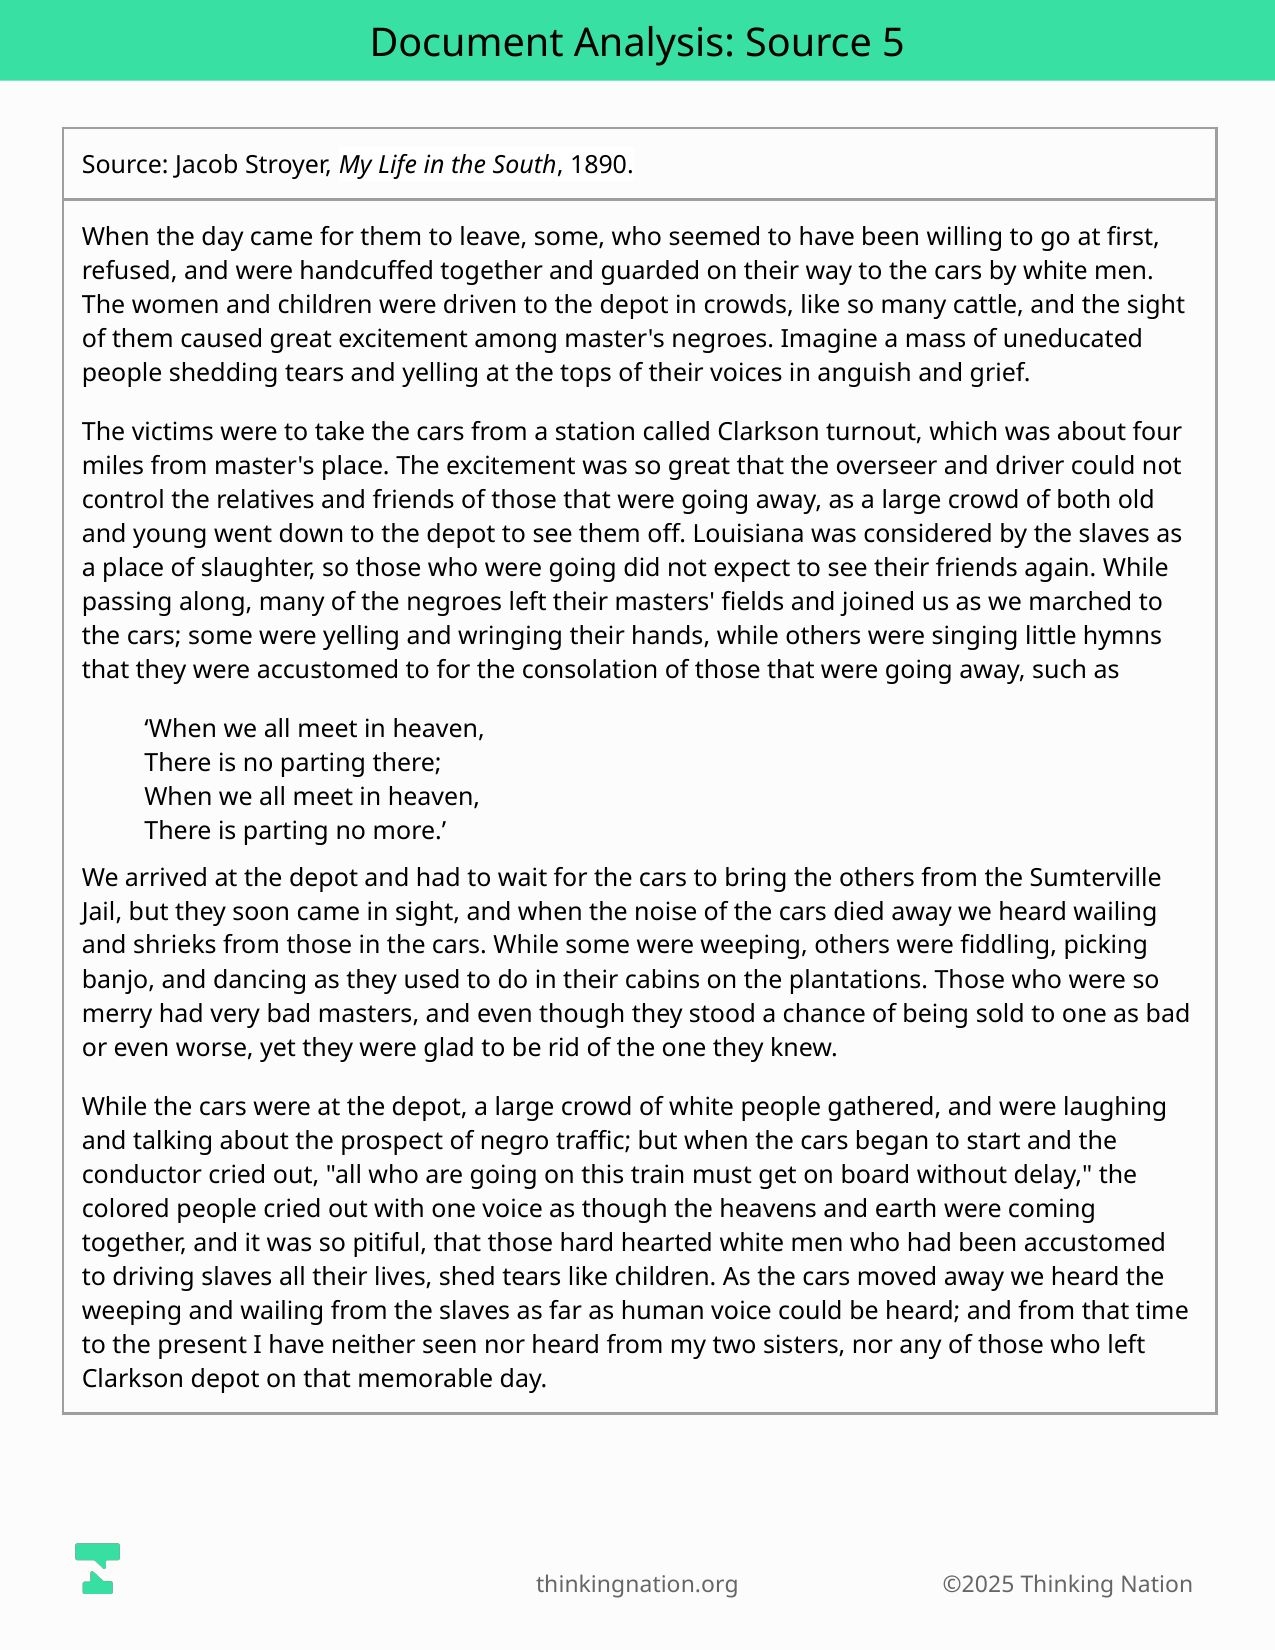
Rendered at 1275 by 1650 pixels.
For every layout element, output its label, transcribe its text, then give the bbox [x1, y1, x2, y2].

text_box thinkingnation.org [486, 1553, 789, 1605]
table_header Source: Jacob Stroyer, My Life in the South, 1890. [64, 129, 1215, 198]
table_cell When the day came for them to leave, some, who seemed to have been willing to go at first, refused, and were handcuffed together and guarded on their way to the cars by white men. The women and children were driven to the depot in crowds, like so many cattle, and the sight of them caused great excitement among master's negroes. Imagine a mass of uneducated people shedding tears and yelling at the tops of their voices in anguish and grief. The victims were to take the cars from a station called Clarkson turnout, which was about four miles from master's place. The excitement was so great that the overseer and driver could not control the relatives and friends of those that were going away, as a large crowd of both old and young went down to the depot to see them off. Louisiana was considered by the slaves as a place of slaughter, so those who were going did not expect to see their friends again. While passing along, many of the negroes left their masters' fields and joined us as we marched to the cars; some were yelling and wringing their hands, while others were singing little hymns that they were accustomed to for the consolation of those that were going away, such as ‘When we all meet in heaven, There is no parting there; When we all meet in heaven, There is parting no more.’ We arrived at the depot and had to wait for the cars to bring the others from the Sumterville Jail, but they soon came in sight, and when the noise of the cars died away we heard wailing and shrieks from those in the cars. While some were weeping, others were fiddling, picking banjo, and dancing as they used to do in their cabins on the plantations. Those who were so merry had very bad masters, and even though they stood a chance of being sold to one as bad or even worse, yet they were glad to be rid of the one they knew. While the cars were at the depot, a large crowd of white people gathered, and were laughing and talking about the prospect of negro traffic; but when the cars began to start and the conductor cried out, "all who are going on this train must get on board without delay," the colored people cried out with one voice as though the heavens and earth were coming together, and it was so pitiful, that those hard hearted white men who had been accustomed to driving slaves all their lives, shed tears like children. As the cars moved away we heard the weeping and wailing from the slaves as far as human voice could be heard; and from that time to the present I have neither seen nor heard from my two sisters, nor any of those who left Clarkson depot on that memorable day. [64, 201, 1215, 1412]
picture [62, 1533, 133, 1604]
text_box Document Analysis: Source 5 [0, 0, 1275, 81]
text_box ©2025 Thinking Nation [907, 1553, 1210, 1605]
